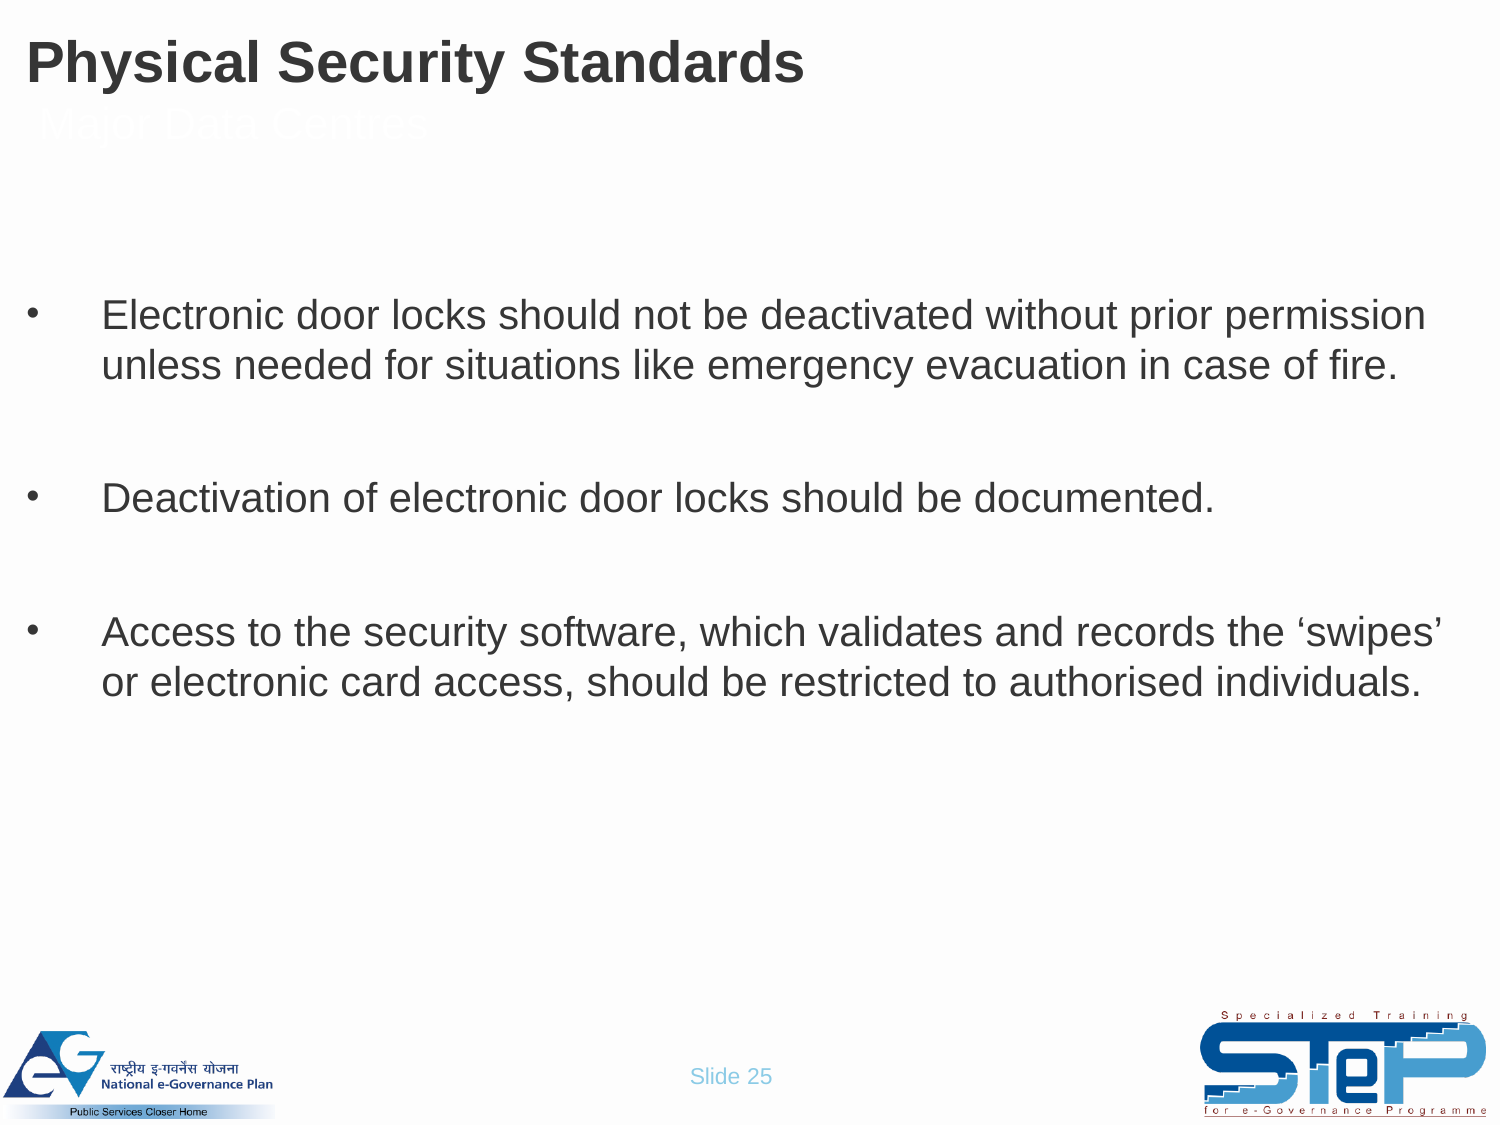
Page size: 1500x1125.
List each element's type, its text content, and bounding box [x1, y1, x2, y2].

title Physical Security Standards Major Data Centres [26, 24, 1472, 150]
picture [2, 1031, 275, 1119]
picture [1200, 1011, 1486, 1117]
list Electronic door locks should not be deactivated without prior permission unless needed for situations like emergency evacuation in case of fire. Deactivation of electronic door locks should be documented. Access to the security software, which validates and records the ‘swipes’ or electronic card access, should be restricted to authorised individuals. [26, 287, 1474, 999]
